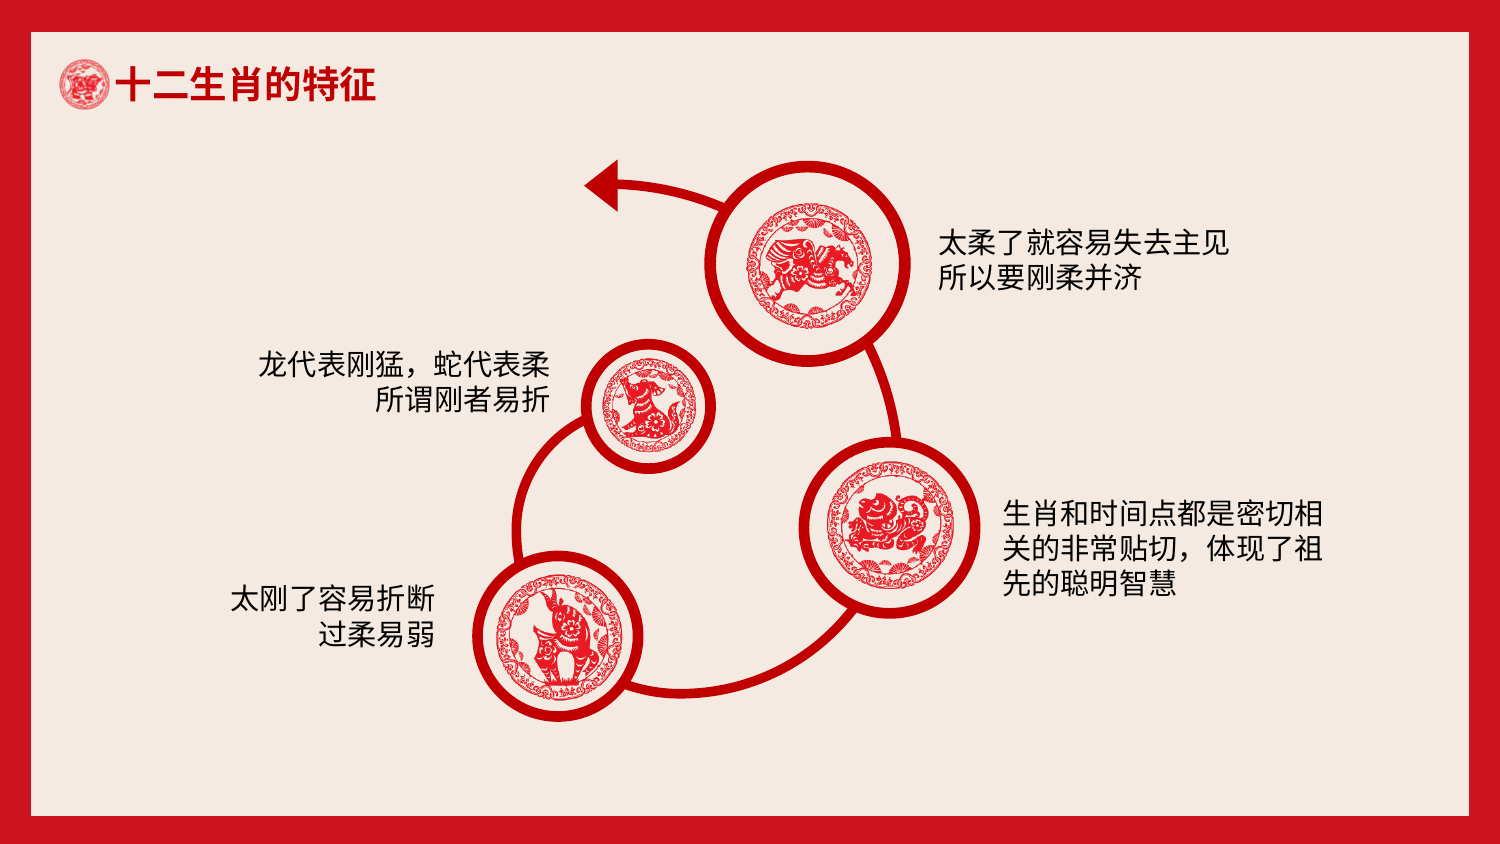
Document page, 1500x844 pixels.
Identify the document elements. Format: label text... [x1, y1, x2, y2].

text_box 龙代表刚猛，蛇代表柔 所谓刚者易折 [231, 338, 472, 424]
picture [57, 55, 114, 112]
text_box 太刚了容易折断 过柔易弱 [99, 573, 450, 659]
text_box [472, 159, 981, 722]
text_box 生肖和时间点都是密切相关的非常贴切，体现了祖先的聪明智慧 [987, 488, 1358, 608]
text_box 太柔了就容易失去主见 所以要刚柔并济 [981, 217, 1313, 302]
